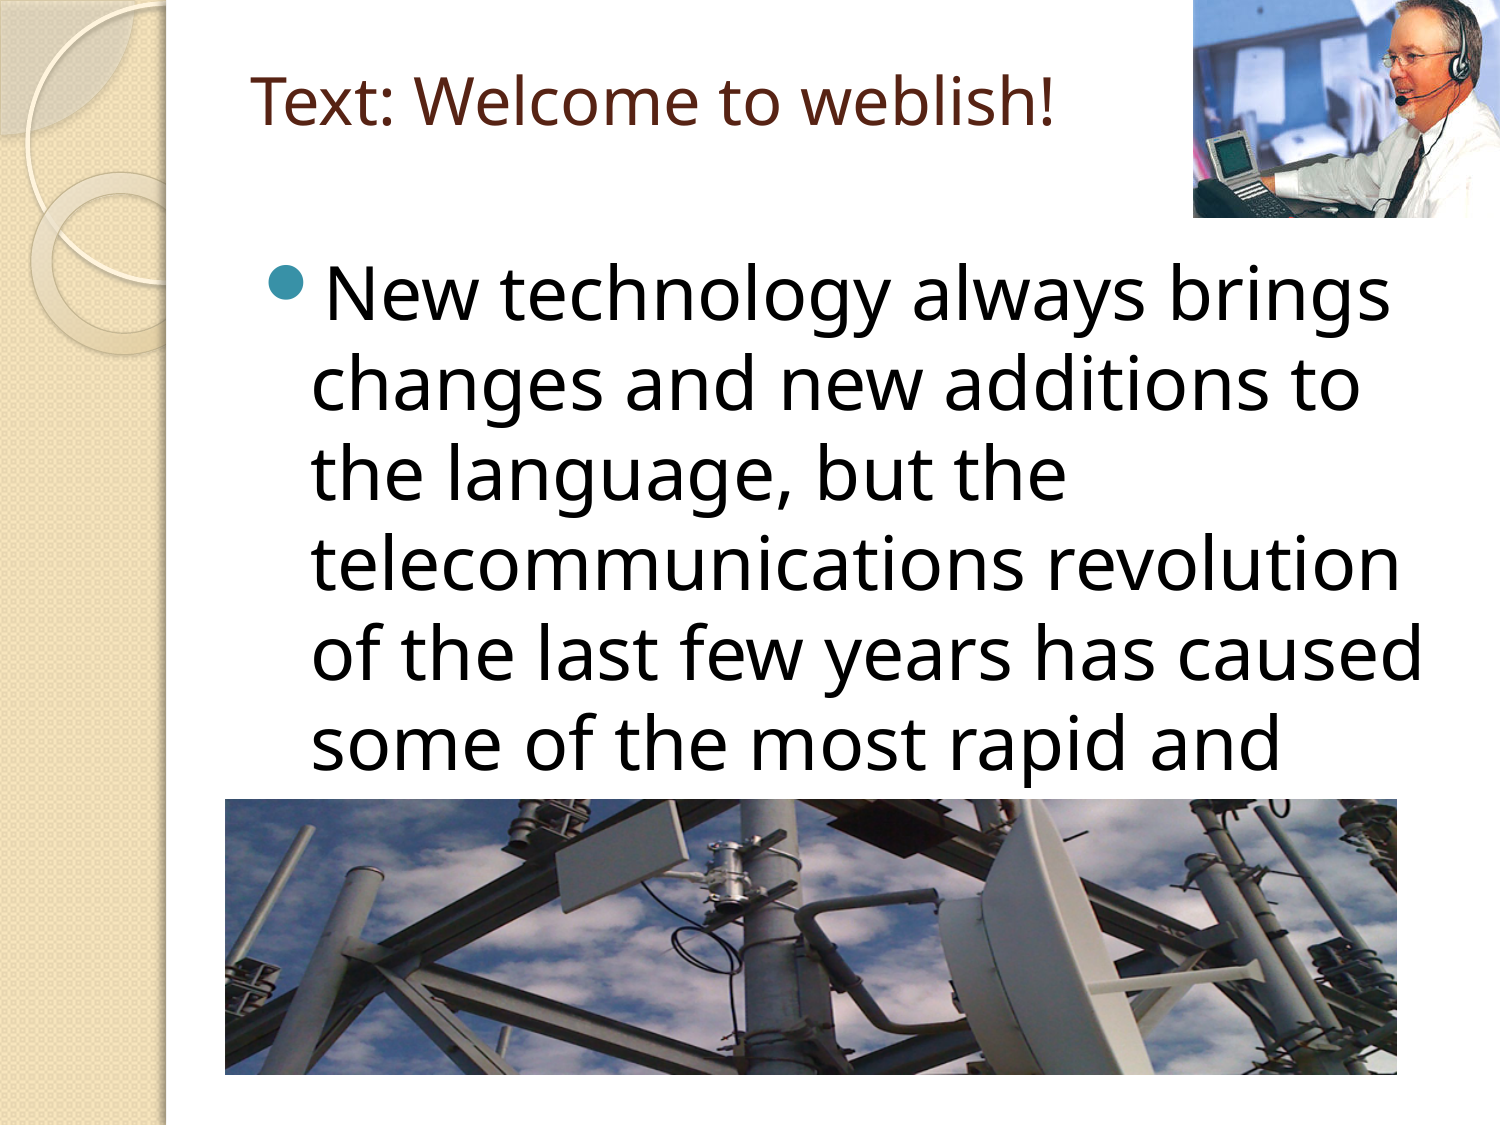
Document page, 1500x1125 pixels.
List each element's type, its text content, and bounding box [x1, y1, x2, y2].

list New technology always brings changes and new additions to the language, but the telecommunications revolution of the last few years has caused some of the most rapid and widespread changes [235, 237, 1466, 1025]
picture [224, 799, 1397, 1076]
title Text: Welcome to weblish! [235, 45, 1466, 233]
picture [1192, 0, 1500, 218]
